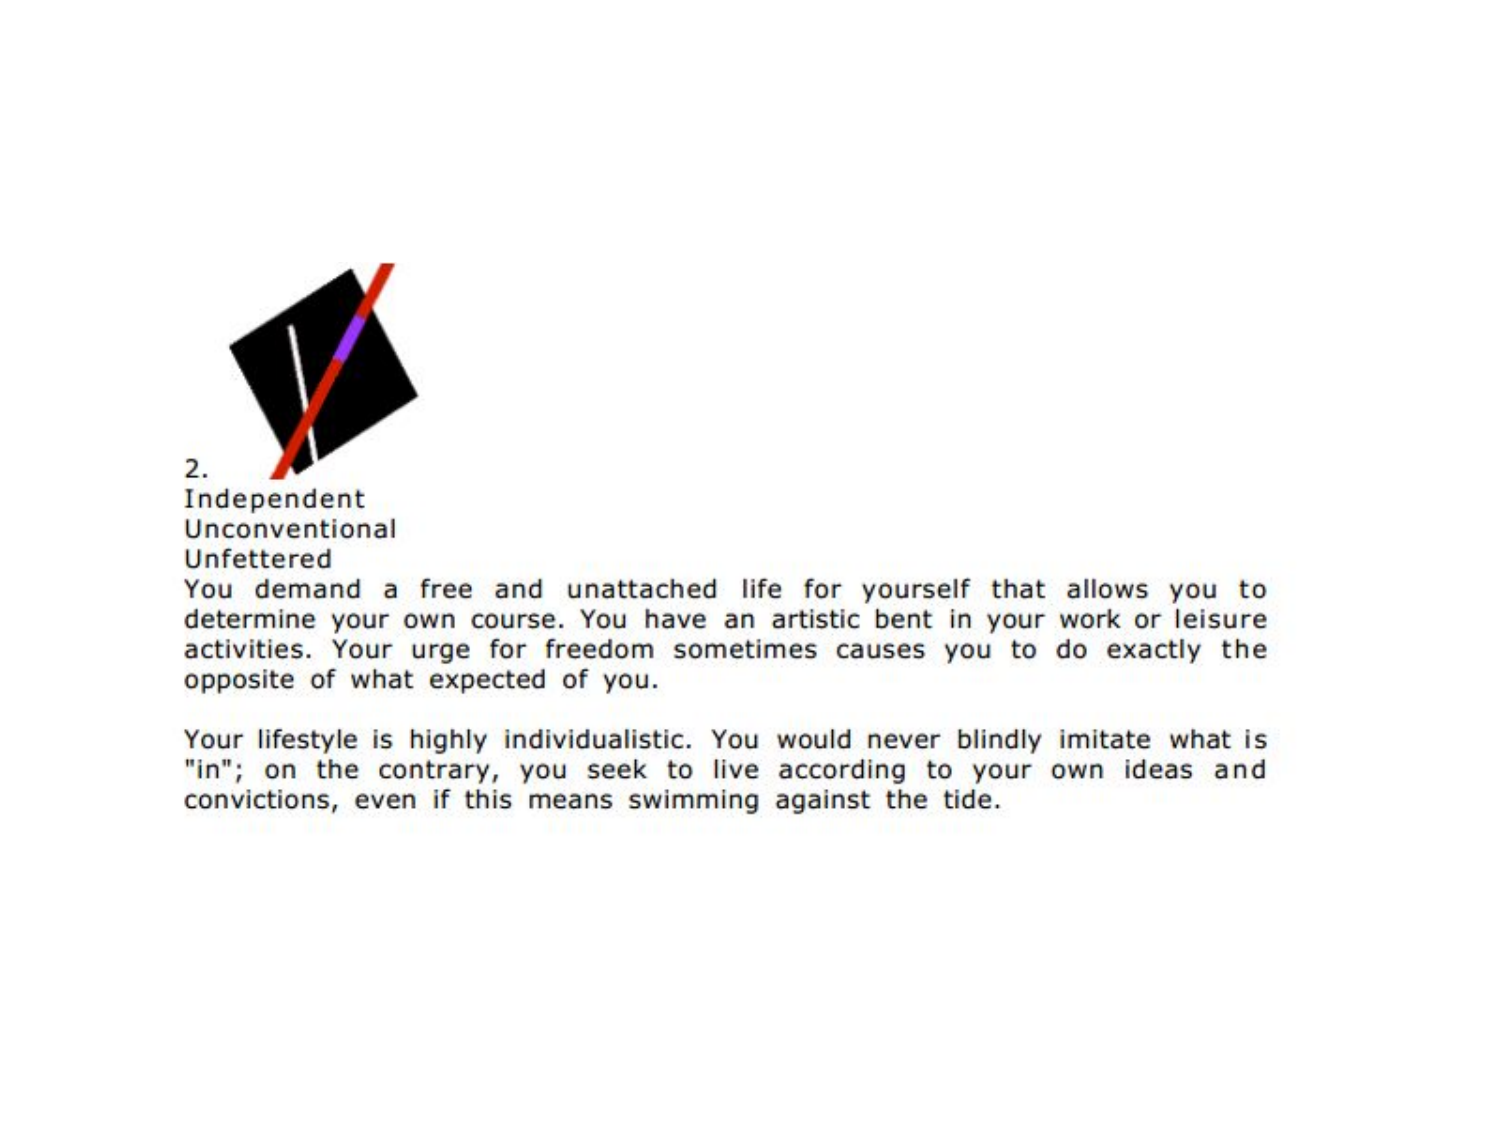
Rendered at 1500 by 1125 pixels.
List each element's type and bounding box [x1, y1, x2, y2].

picture [124, 262, 1328, 867]
